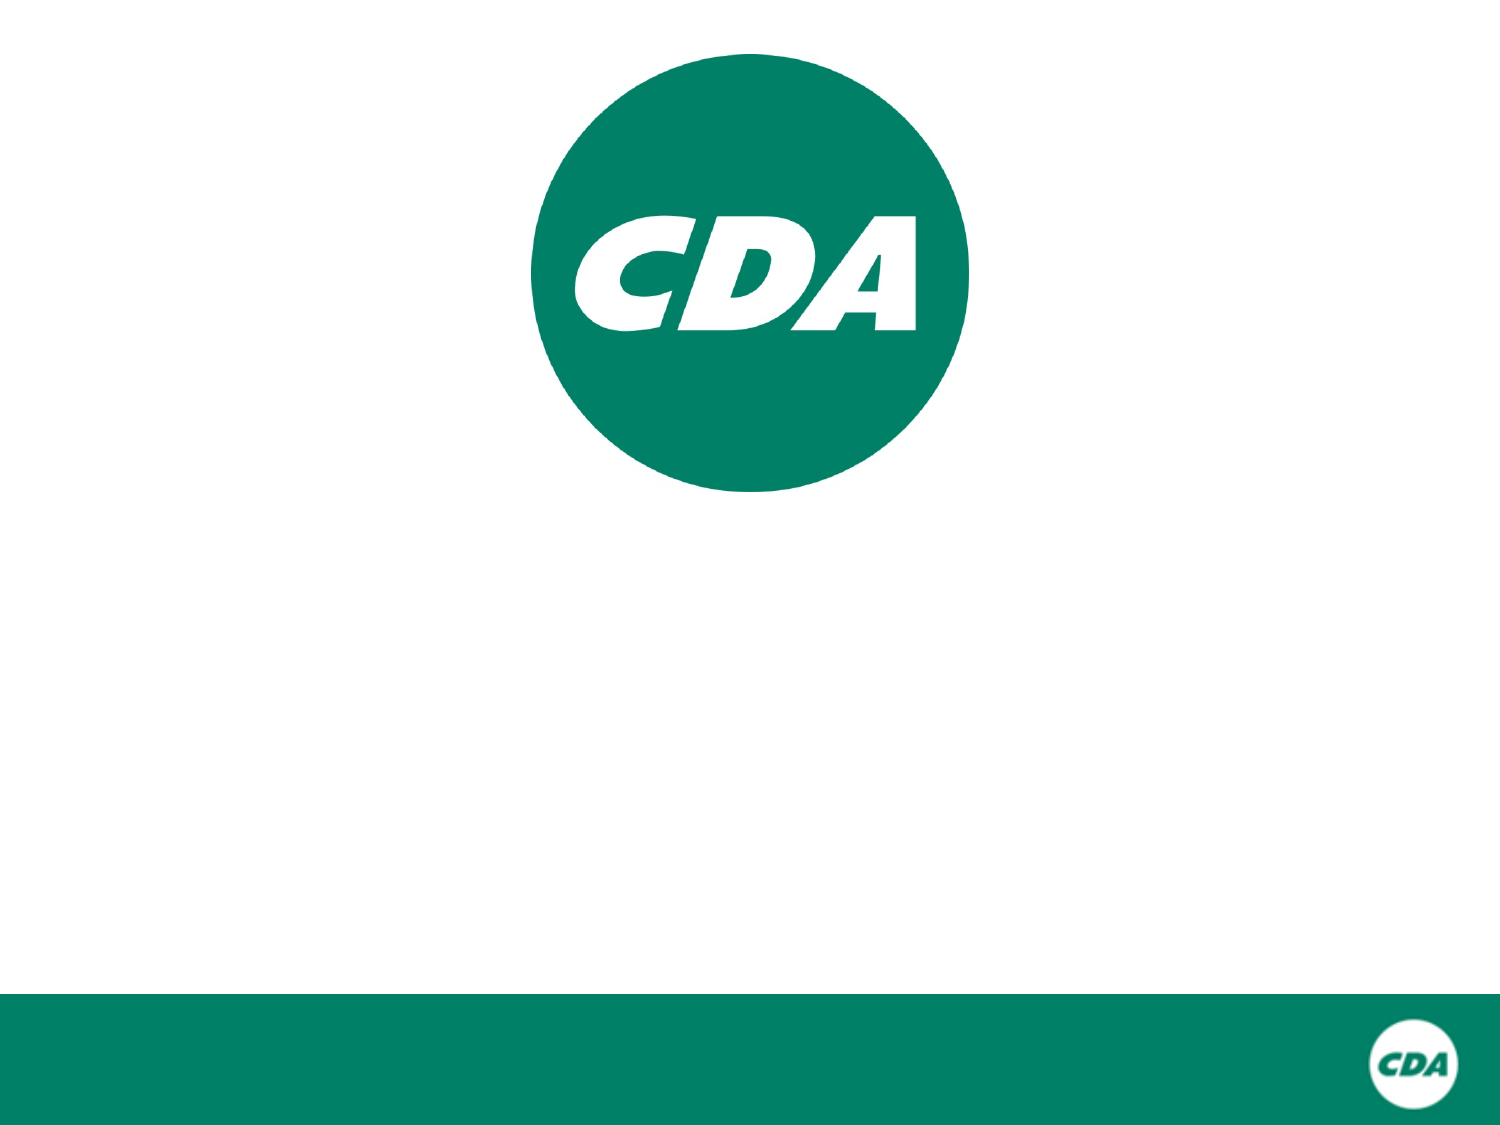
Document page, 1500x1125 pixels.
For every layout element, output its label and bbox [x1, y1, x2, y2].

picture [531, 54, 969, 492]
picture [0, 994, 1500, 1125]
